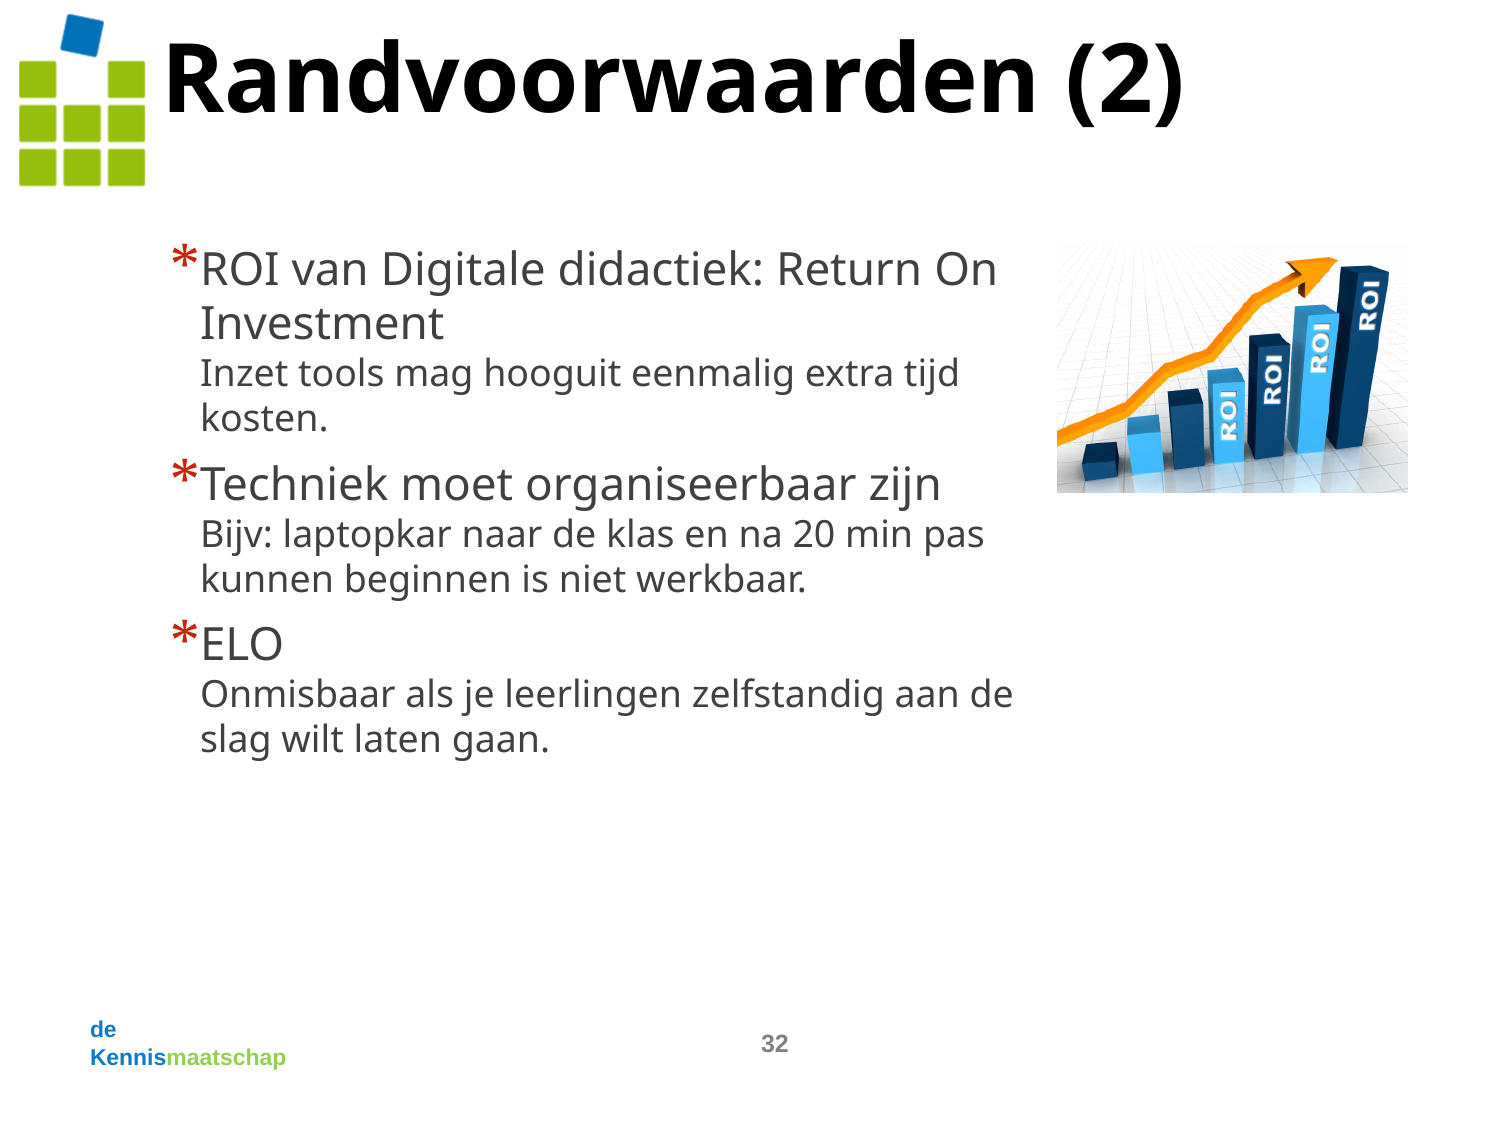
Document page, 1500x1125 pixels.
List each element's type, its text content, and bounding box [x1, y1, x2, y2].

picture [1056, 243, 1409, 494]
list ROI van Digitale didactiek: Return On Investment Inzet tools mag hooguit eenmalig extra tijd kosten. Techniek moet organiseerbaar zijn Bijv: laptopkar naar de klas en na 20 min pas kunnen beginnen is niet werkbaar. ELO Onmisbaar als je leerlingen zelfstandig aan de slag wilt laten gaan. [147, 231, 1058, 965]
title Randvoorwaarden (2) [146, 8, 1495, 197]
picture [17, 3, 147, 197]
slide_number 32 [624, 1012, 925, 1073]
footer de Kennismaatschap [75, 1012, 624, 1073]
